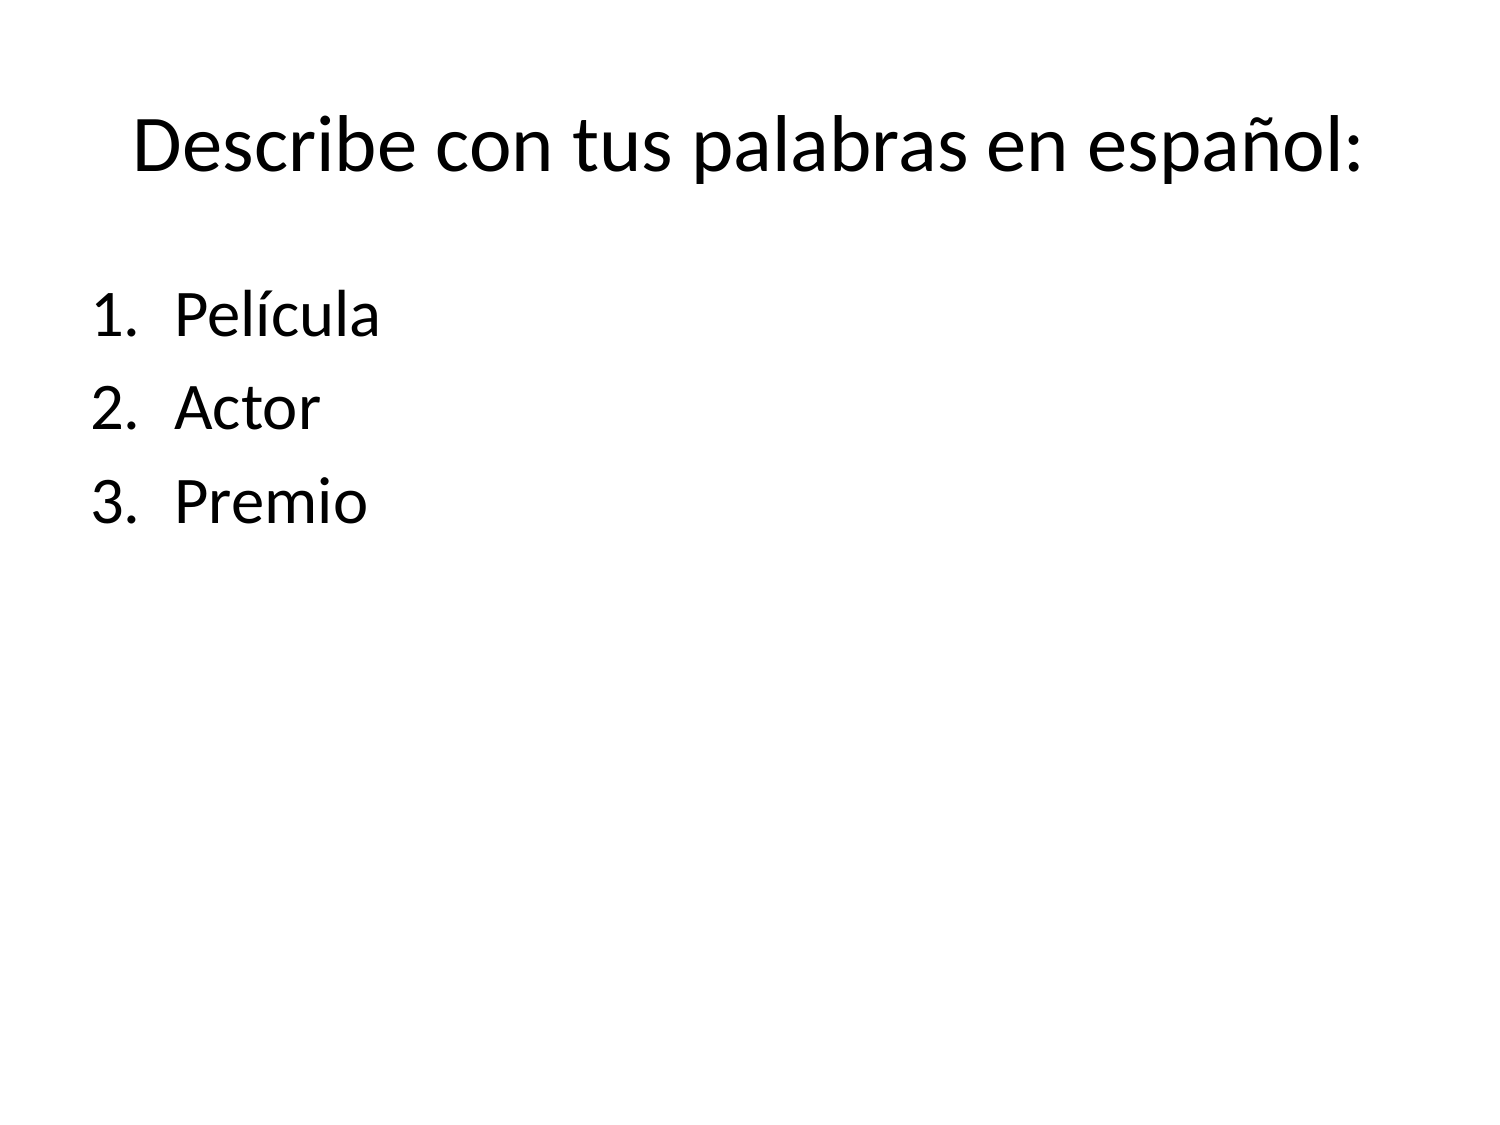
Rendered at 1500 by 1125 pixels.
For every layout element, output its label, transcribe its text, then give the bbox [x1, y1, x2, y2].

list Película Actor Premio [75, 262, 1425, 1005]
title Describe con tus palabras en español: [75, 45, 1425, 233]
